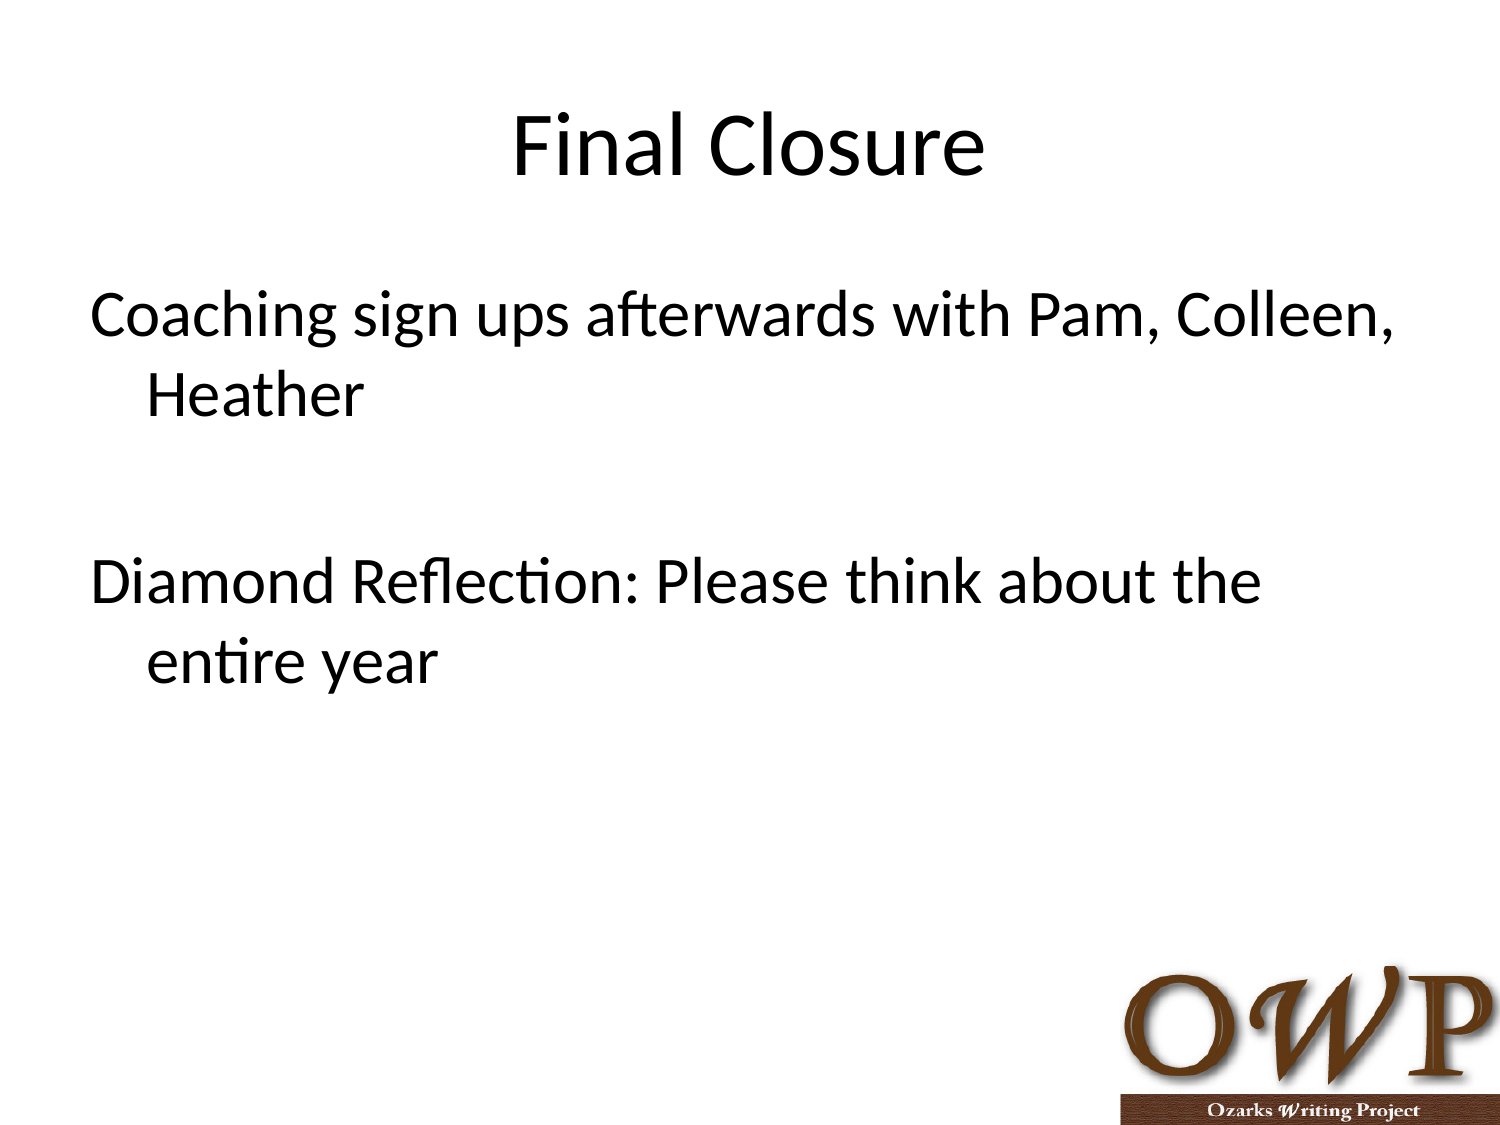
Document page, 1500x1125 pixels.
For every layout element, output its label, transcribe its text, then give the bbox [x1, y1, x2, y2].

title Final Closure [74, 44, 1426, 233]
list Coaching sign ups afterwards with Pam, Colleen, Heather Diamond Reflection: Please think about the entire year [74, 262, 1426, 1006]
picture [1120, 957, 1500, 1125]
